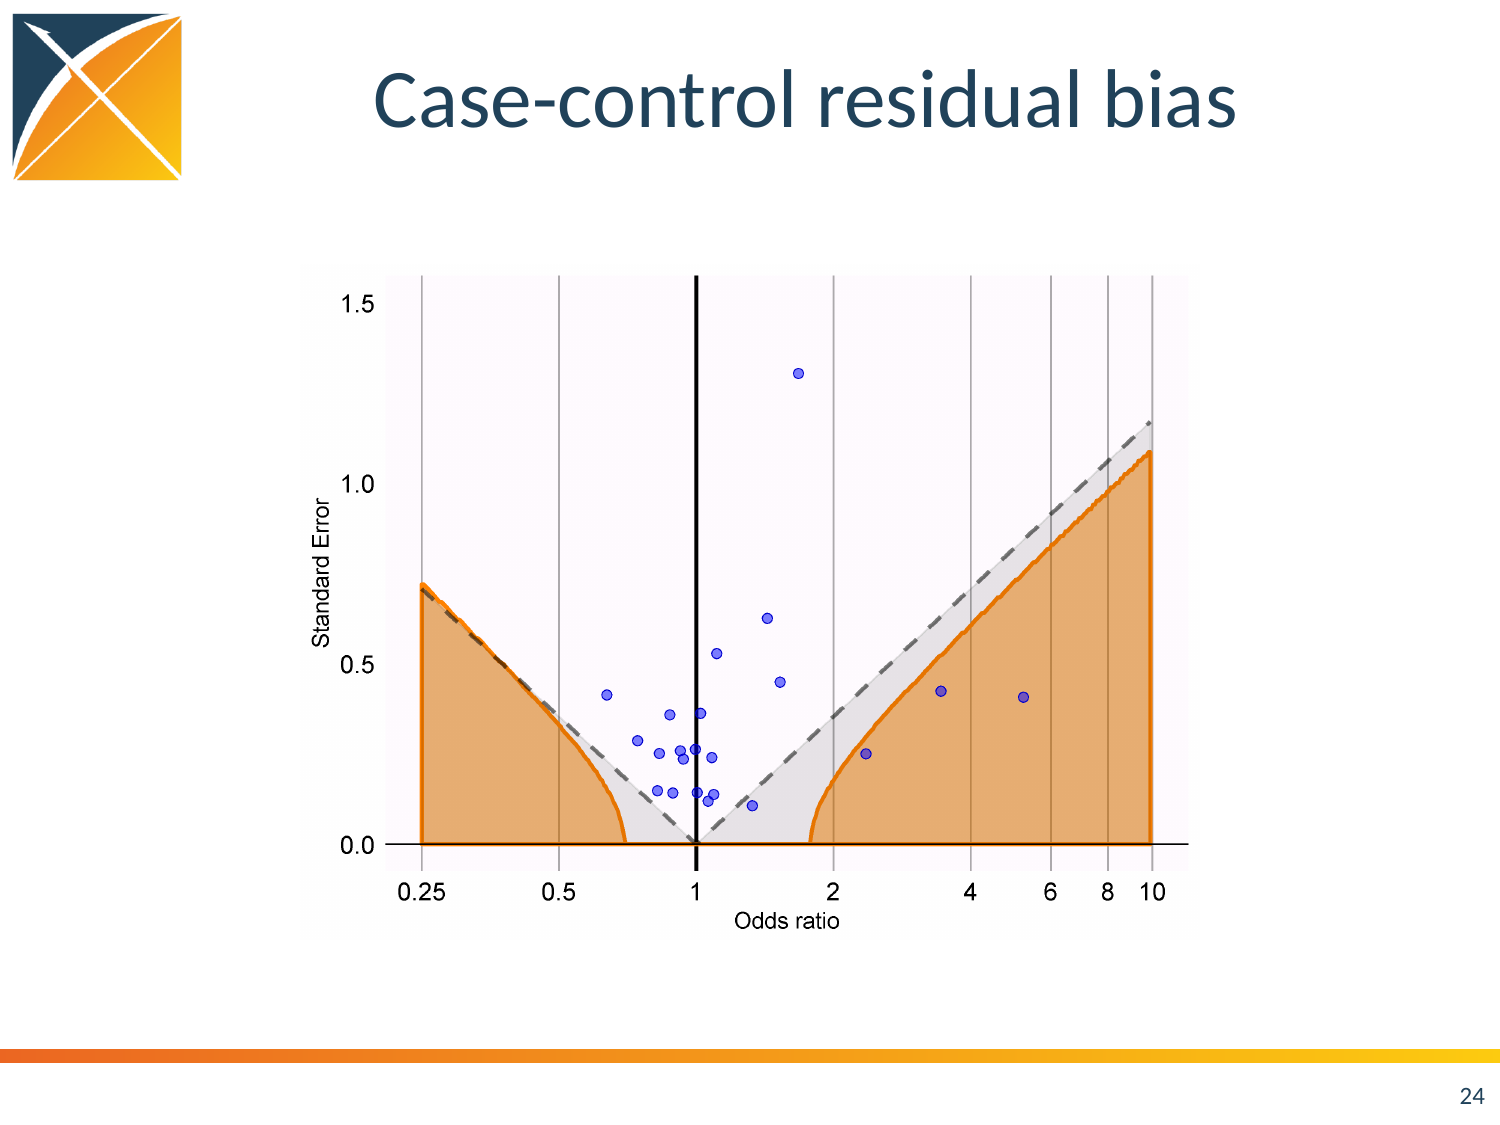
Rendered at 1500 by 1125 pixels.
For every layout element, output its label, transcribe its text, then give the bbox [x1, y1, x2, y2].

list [299, 264, 1201, 941]
slide_number 24 [1149, 1065, 1500, 1125]
title Case-control residual bias [187, 24, 1425, 163]
picture [0, 0, 206, 200]
